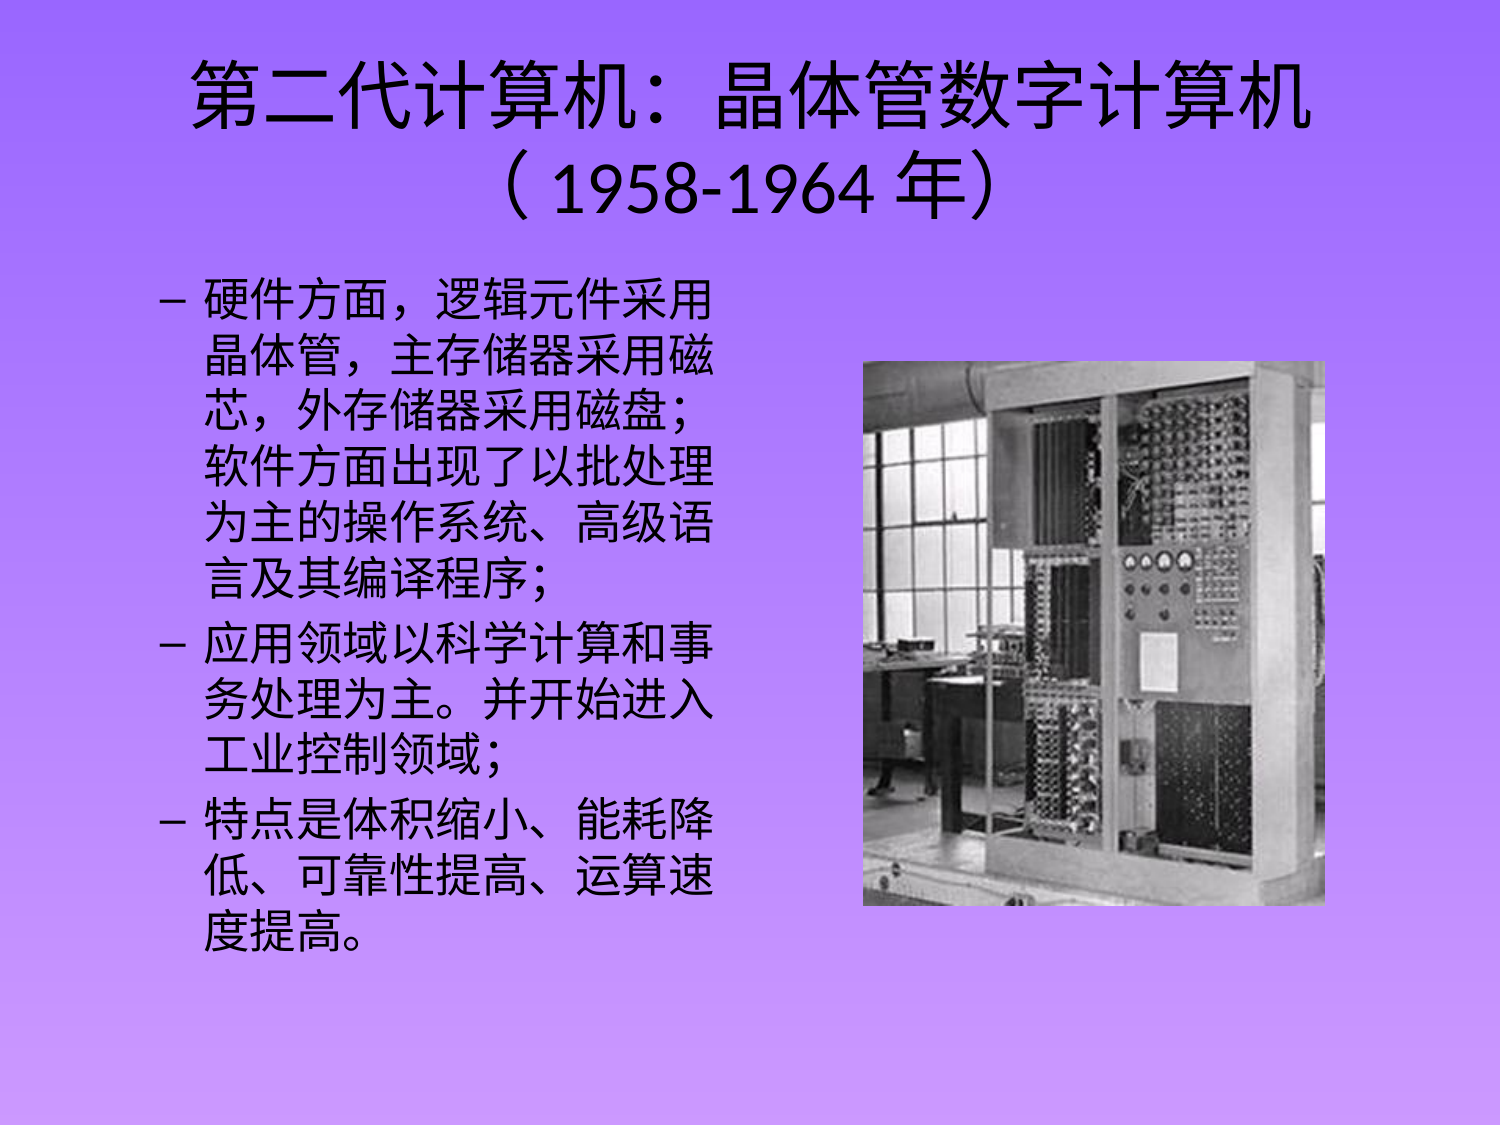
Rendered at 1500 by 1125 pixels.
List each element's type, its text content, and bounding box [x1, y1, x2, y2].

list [863, 361, 1325, 906]
list 硬件方面，逻辑元件采用晶体管，主存储器采用磁芯，外存储器采用磁盘；软件方面出现了以批处理为主的操作系统、高级语言及其编译程序； 应用领域以科学计算和事务处理为主。并开始进入工业控制领域； 特点是体积缩小、能耗降低、可靠性提高、运算速度提高。 [75, 262, 738, 1005]
title 第二代计算机：晶体管数字计算机（1958-1964年） [75, 45, 1425, 233]
